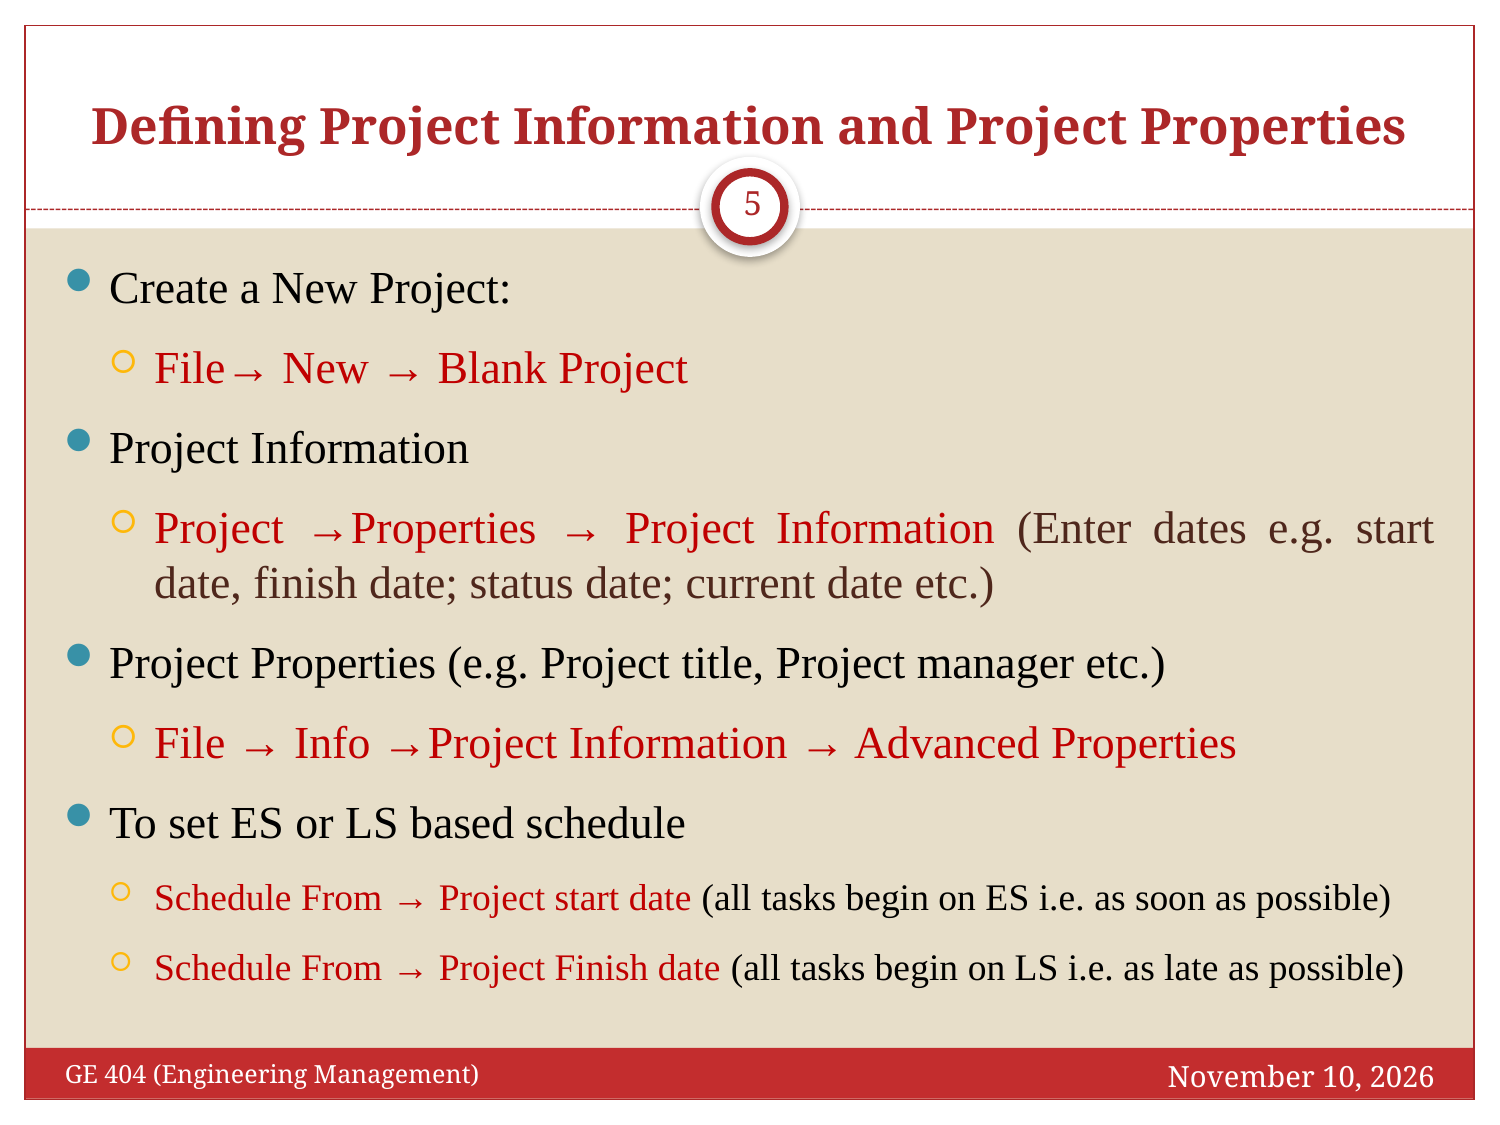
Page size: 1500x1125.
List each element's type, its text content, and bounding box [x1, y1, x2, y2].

title Defining Project Information and Project Properties [49, 37, 1450, 162]
slide_number 5 [715, 168, 791, 241]
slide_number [950, 1050, 1450, 1111]
footer GE 404 (Engineering Management) [50, 1051, 638, 1112]
list Create a New Project: File→ New → Blank Project Project Information Project →Properties → Project Information (Enter dates e.g. start date, finish date; status date; current date etc.) Project Properties (e.g. Project title, Project manager etc.) File → Info →Project Information → Advanced Properties To set ES or LS based schedule Schedule From → Project start date (all tasks begin on ES i.e. as soon as possible) Schedule From → Project Finish date (all tasks begin on LS i.e. as late as possible) [49, 250, 1450, 1038]
